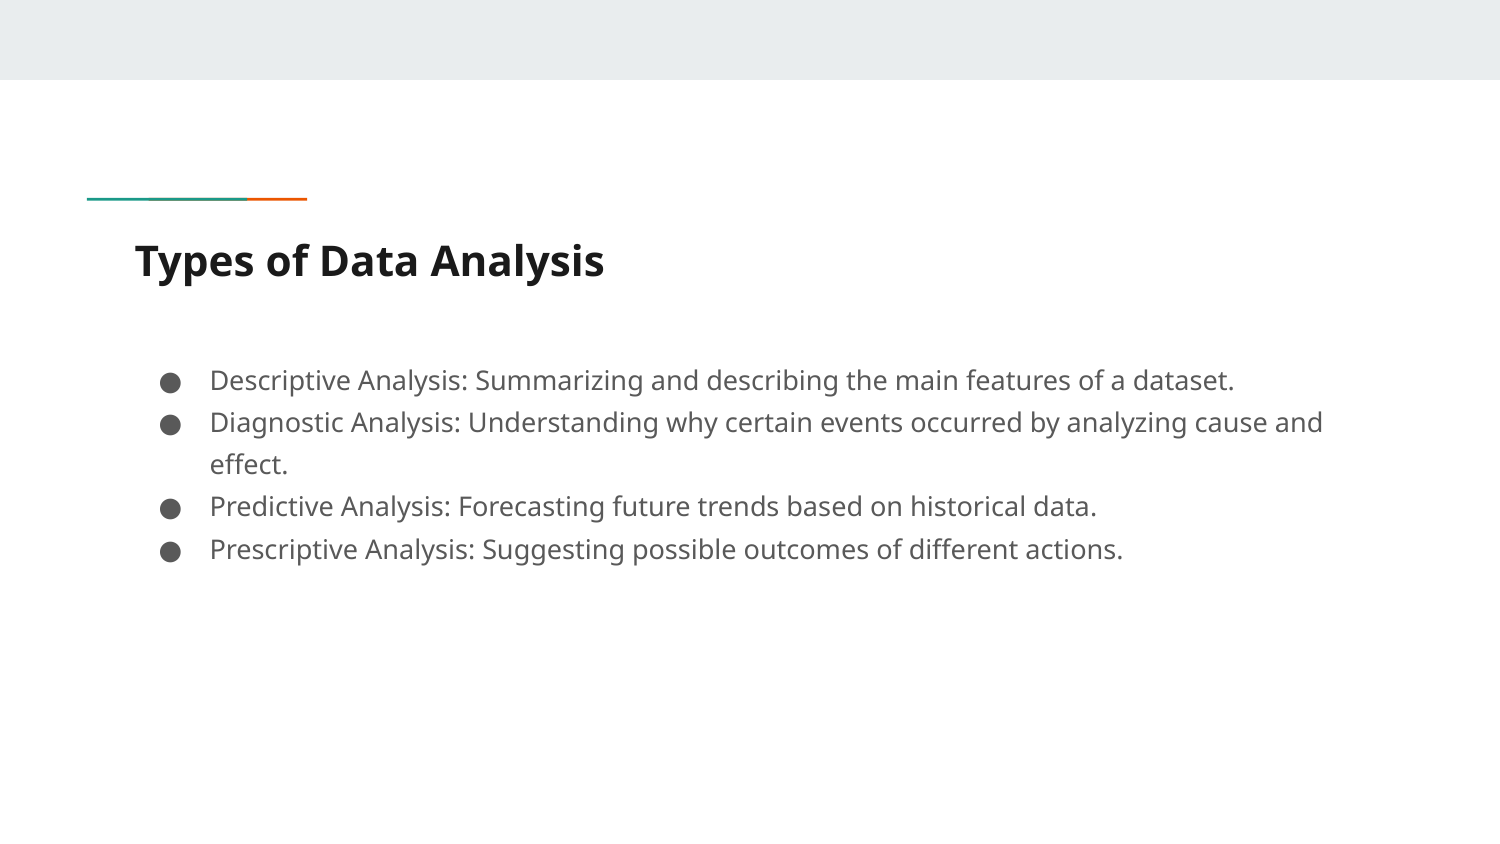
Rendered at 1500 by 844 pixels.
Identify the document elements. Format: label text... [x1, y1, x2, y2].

list Descriptive Analysis: Summarizing and describing the main features of a dataset. Diagnostic Analysis: Understanding why certain events occurred by analyzing cause and effect. Predictive Analysis: Forecasting future trends based on historical data. Prescriptive Analysis: Suggesting possible outcomes of different actions. [119, 341, 1381, 712]
title Types of Data Analysis [119, 216, 1381, 305]
